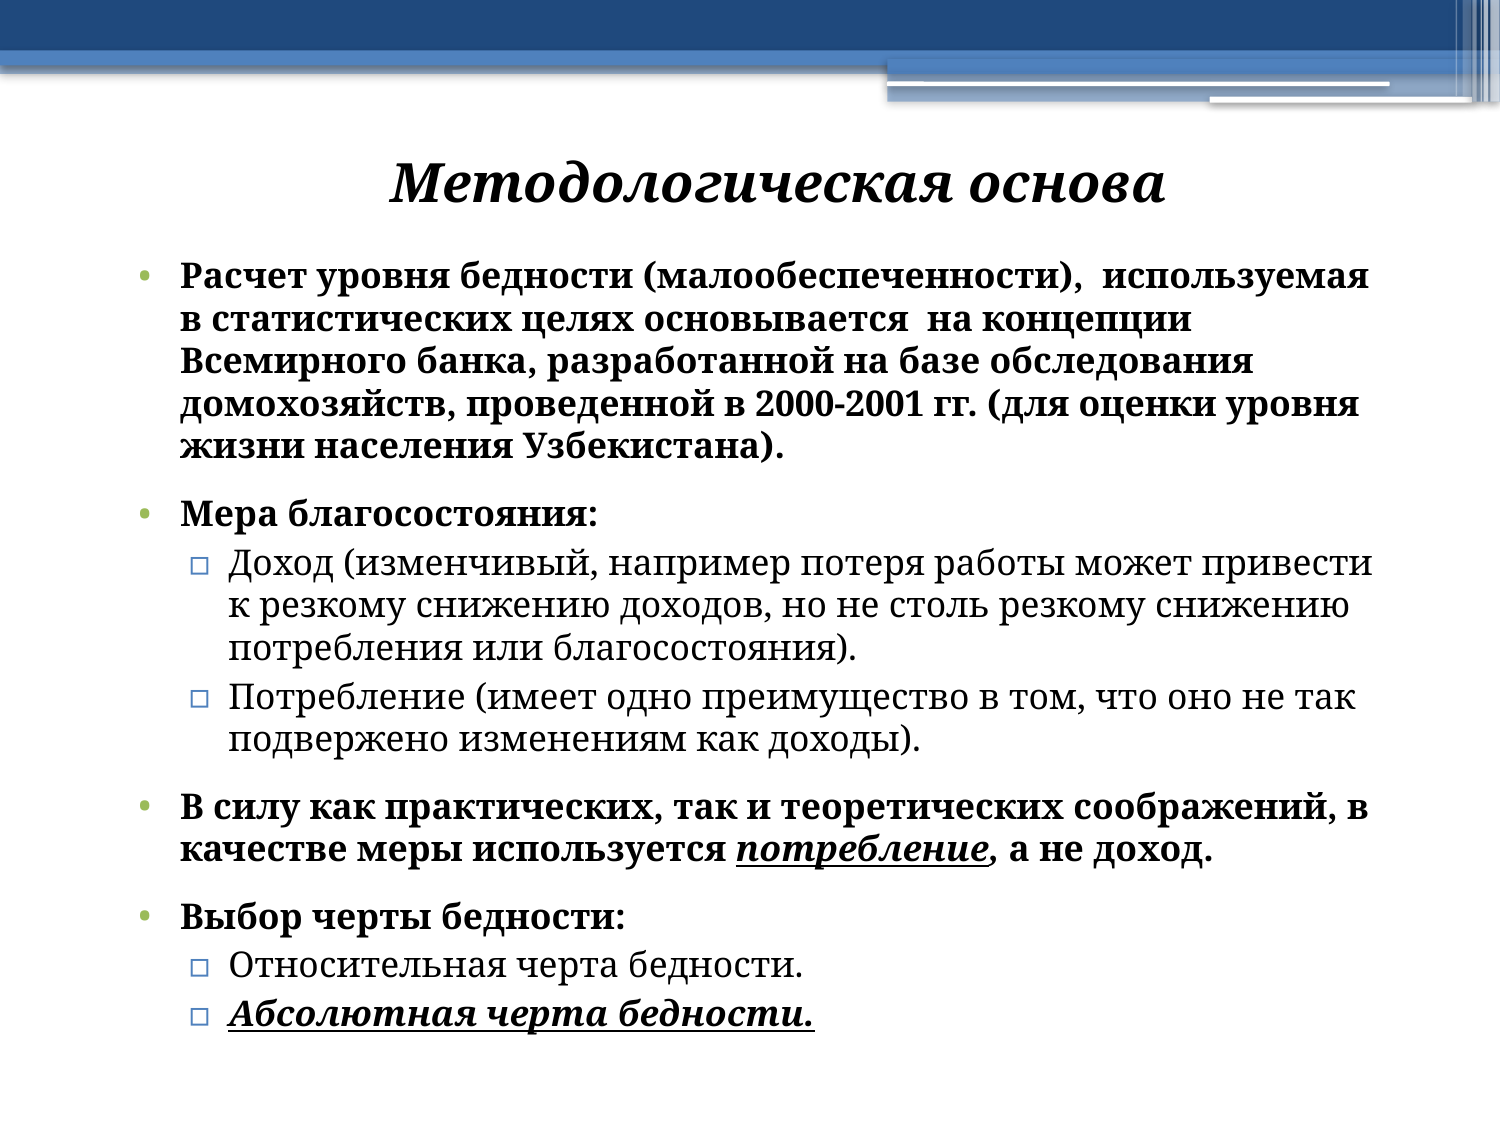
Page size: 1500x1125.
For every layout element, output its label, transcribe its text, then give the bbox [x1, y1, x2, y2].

text_box Методологическая основа [152, 140, 1407, 221]
list Расчет уровня бедности (малообеспеченности), используемая в статистических целях основывается на концепции Всемирного банка, разработанной на базе обследования домохозяйств, проведенной в 2000-2001 гг. (для оценки уровня жизни населения Узбекистана). Мера благосостояния: Доход (изменчивый, например потеря работы может привести к резкому снижению доходов, но не столь резкому снижению потребления или благосостояния). Потребление (имеет одно преимущество в том, что оно не так подвержено изменениям как доходы). В силу как практических, так и теоретических соображений, в качестве меры используется потребление, а не доход. Выбор черты бедности: Относительная черта бедности. Абсолютная черта бедности. [105, 246, 1395, 1043]
